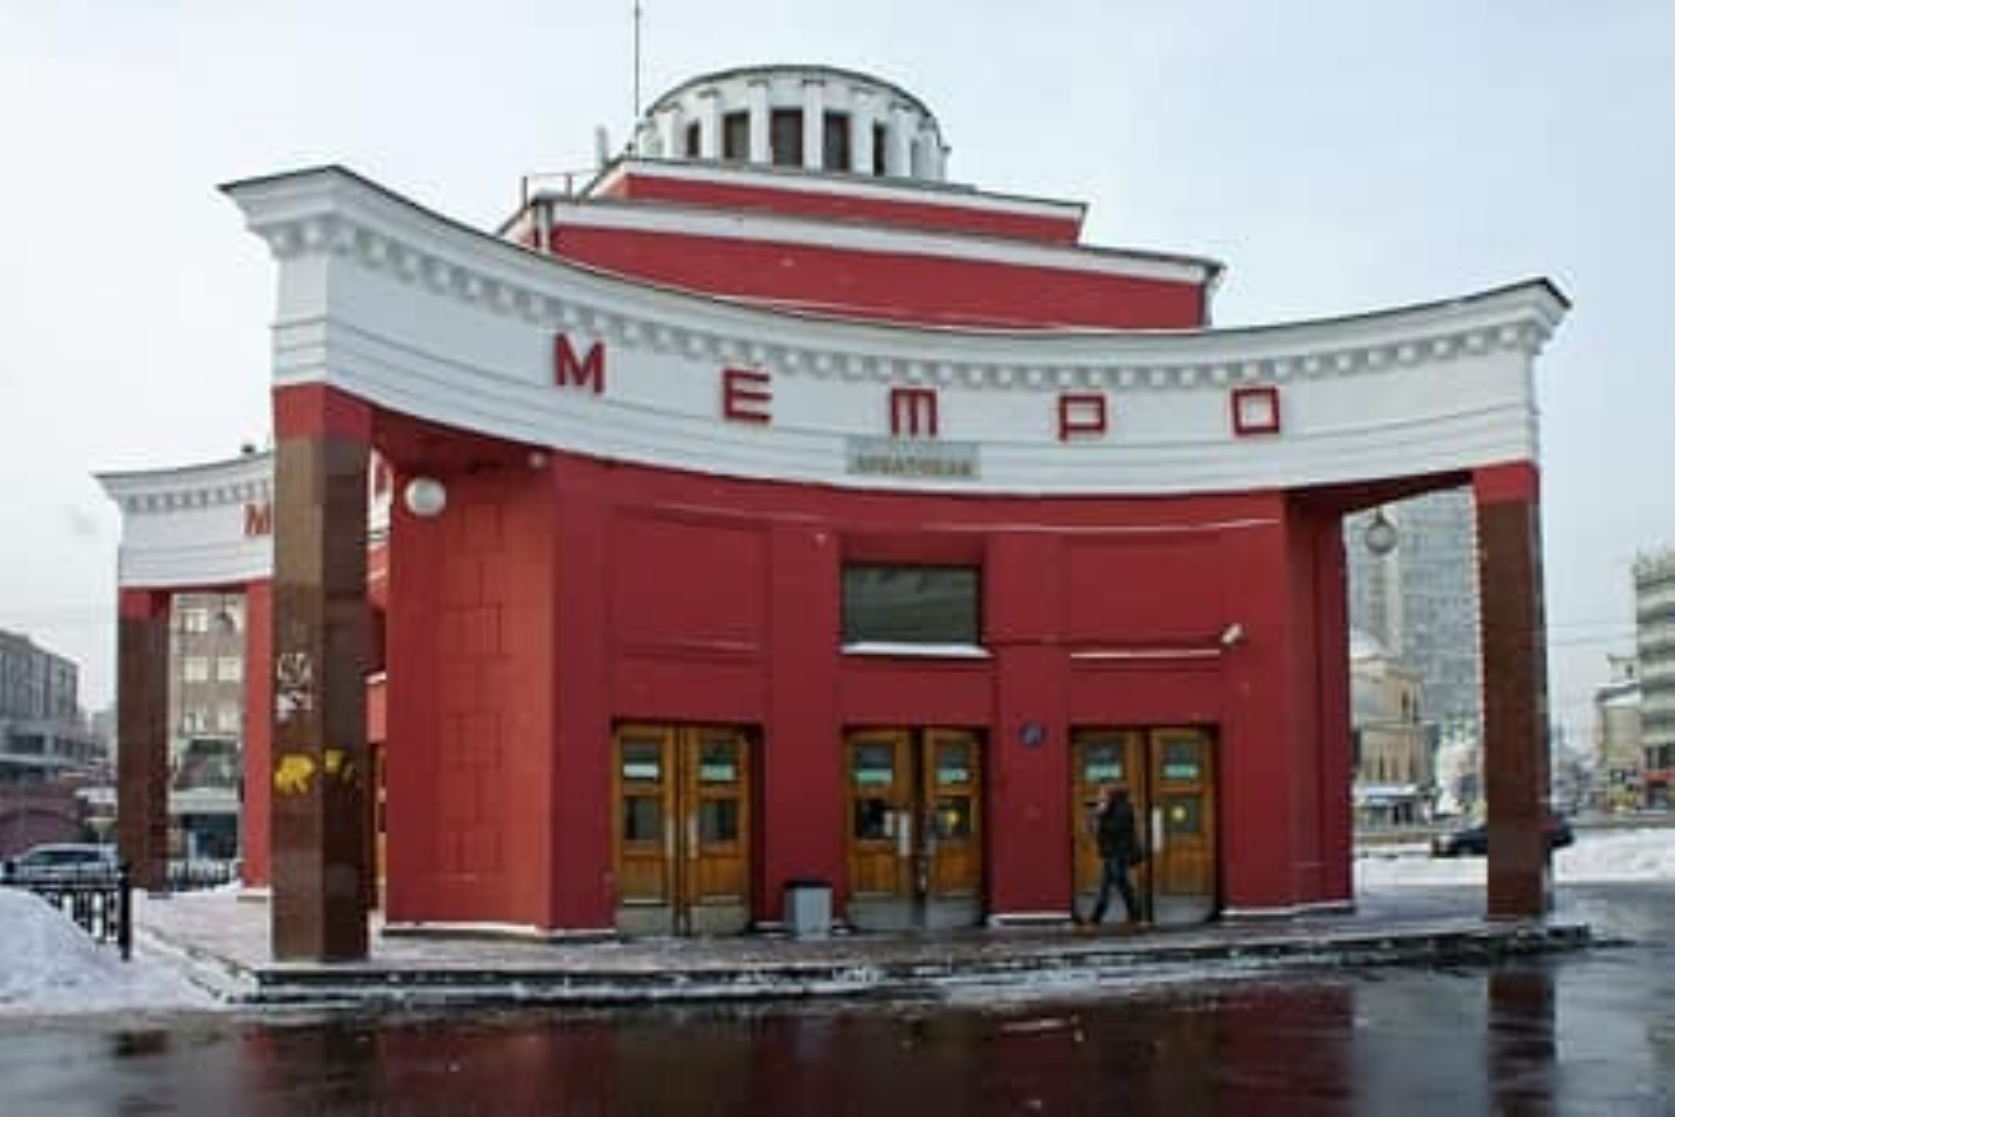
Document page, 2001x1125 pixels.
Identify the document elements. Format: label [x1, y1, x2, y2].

picture [0, 0, 1675, 1117]
